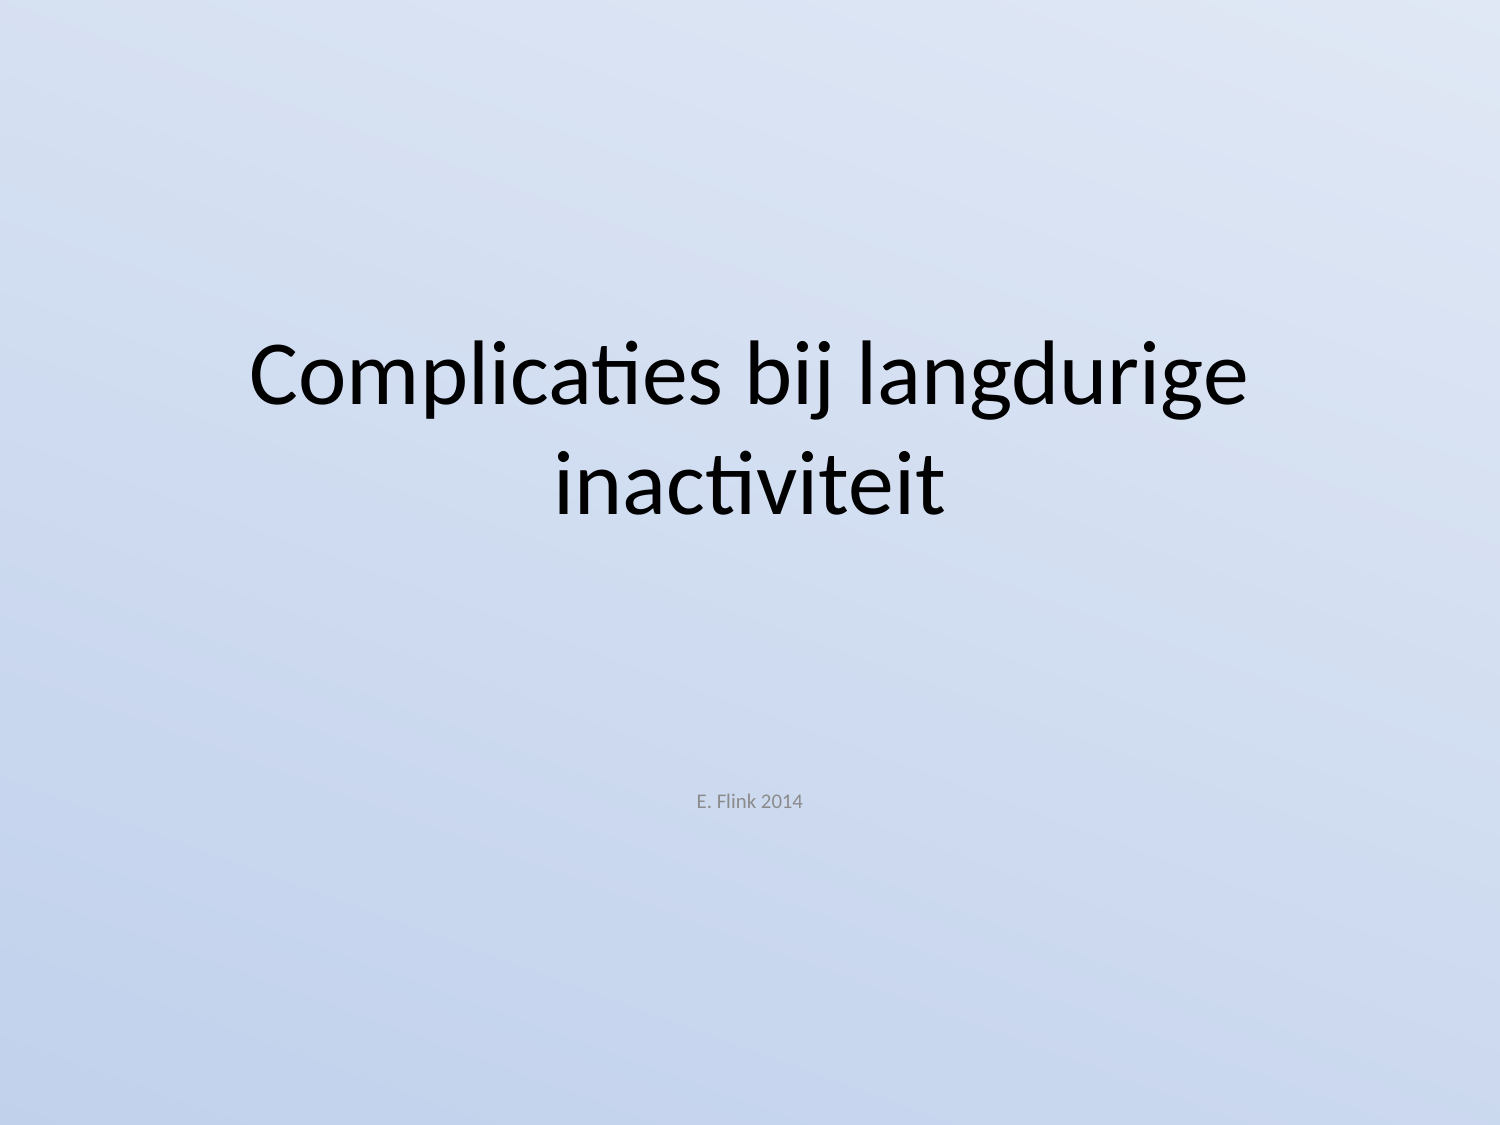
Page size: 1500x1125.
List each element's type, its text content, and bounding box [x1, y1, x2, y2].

title Complicaties bij langdurige inactiviteit [112, 255, 1388, 591]
subtitle E. Flink 2014 [225, 637, 1275, 925]
